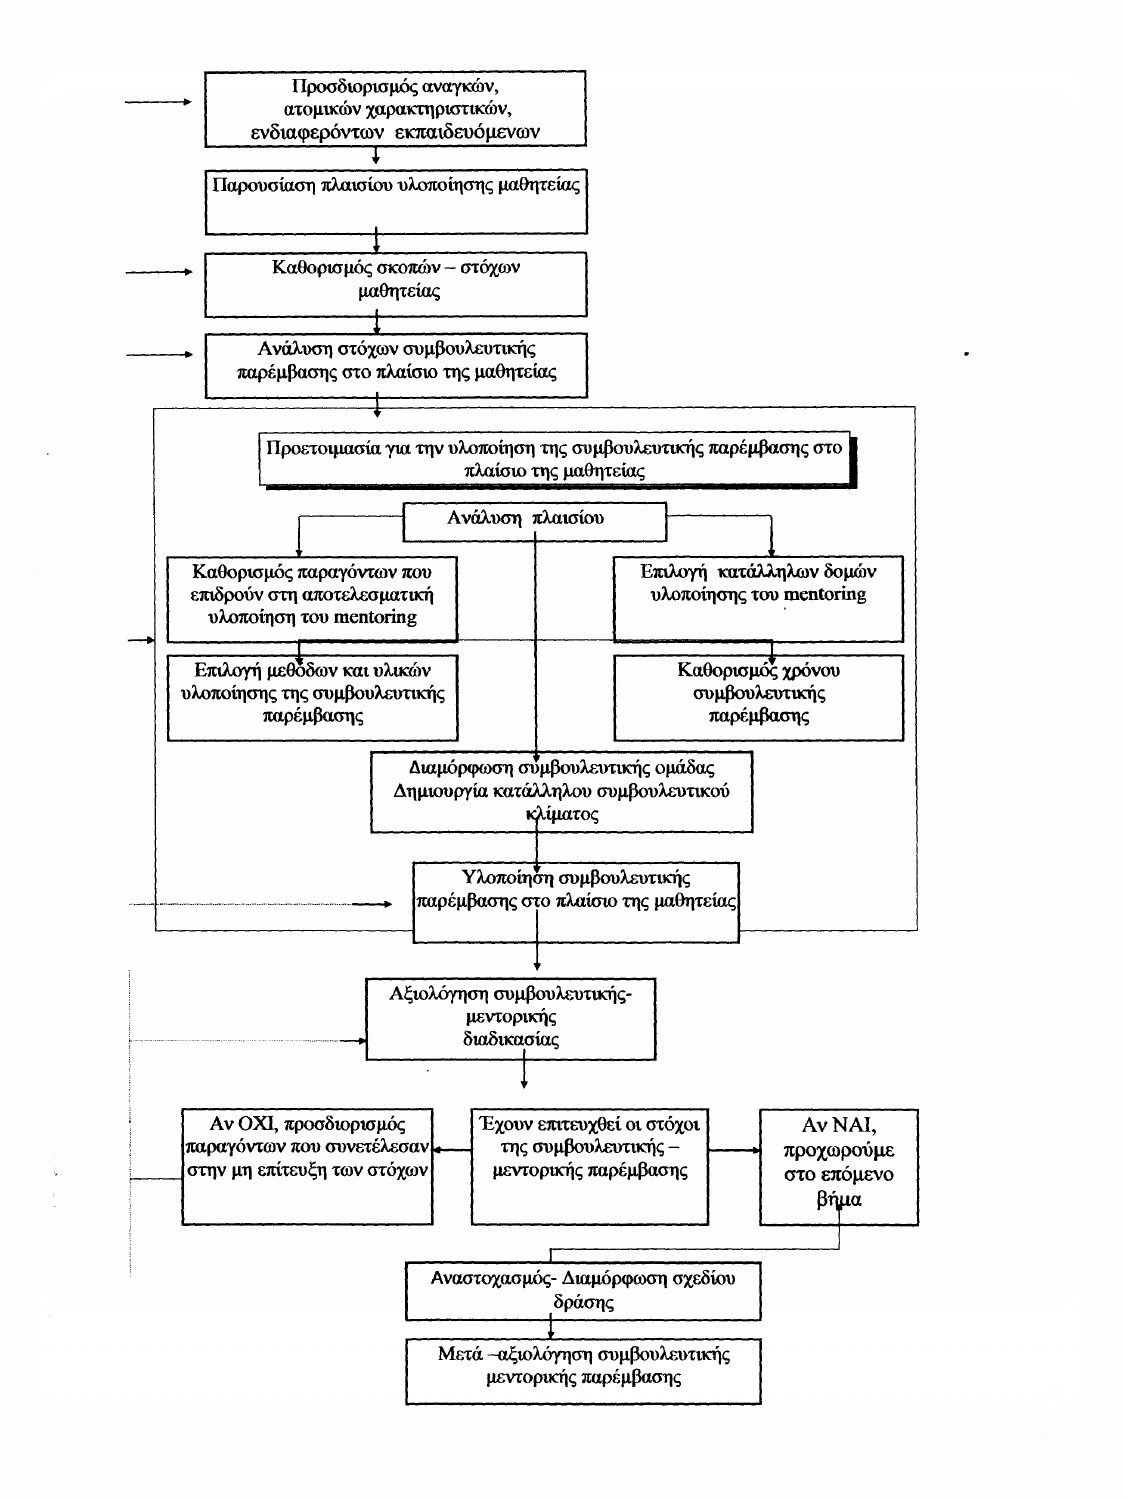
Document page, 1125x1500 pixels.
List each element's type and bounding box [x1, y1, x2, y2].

list [0, 0, 1125, 1500]
